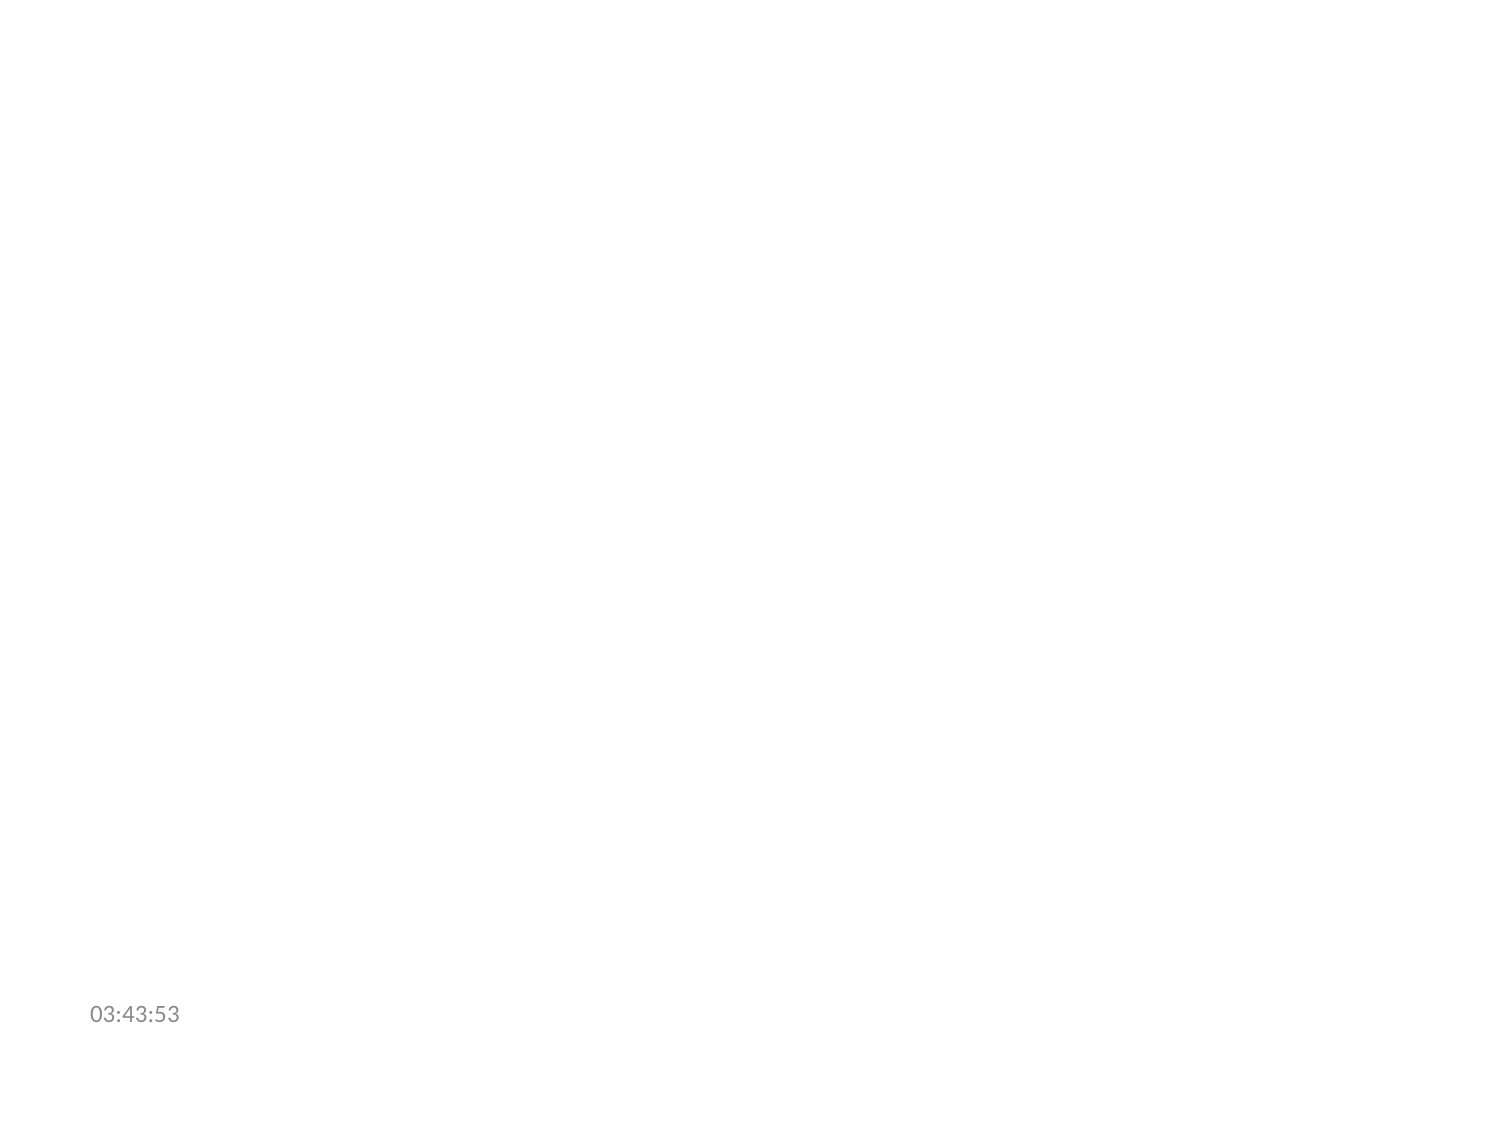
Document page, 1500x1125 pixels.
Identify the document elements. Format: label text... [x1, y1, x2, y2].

text_box 15:35:09 [75, 982, 425, 1043]
